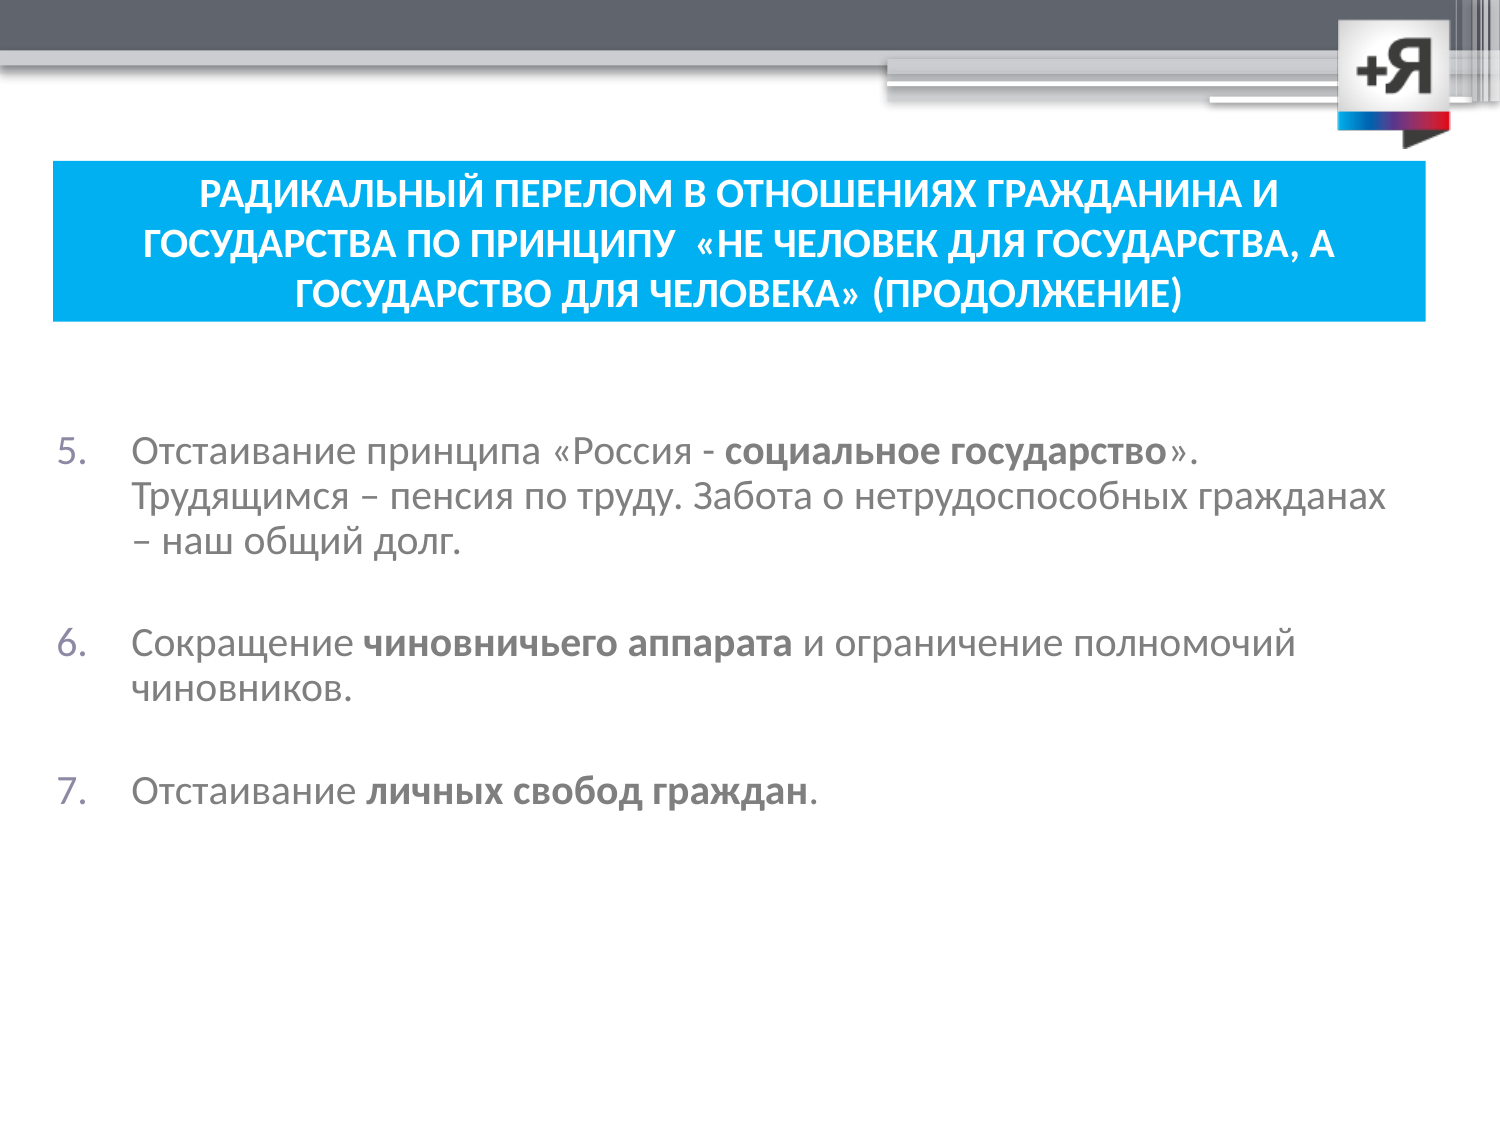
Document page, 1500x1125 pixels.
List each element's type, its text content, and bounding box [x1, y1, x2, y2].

list Отстаивание принципа «Россия - социальное государство». Трудящимся – пенсия по труду. Забота о нетрудоспособных гражданах – наш общий долг. Сокращение чиновничьего аппарата и ограничение полномочий чиновников. Отстаивание личных свобод граждан. [41, 420, 1417, 926]
title РАДИКАЛЬНЫЙ ПЕРЕЛОМ В ОТНОШЕНИЯХ ГРАЖДАНИНА И ГОСУДАРСТВА ПО ПРИНЦИПУ «НЕ ЧЕЛОВЕК ДЛЯ ГОСУДАРСТВА, А ГОСУДАРСТВО ДЛЯ ЧЕЛОВЕКА» (ПРОДОЛЖЕНИЕ) [52, 159, 1427, 323]
picture [1328, 19, 1451, 149]
